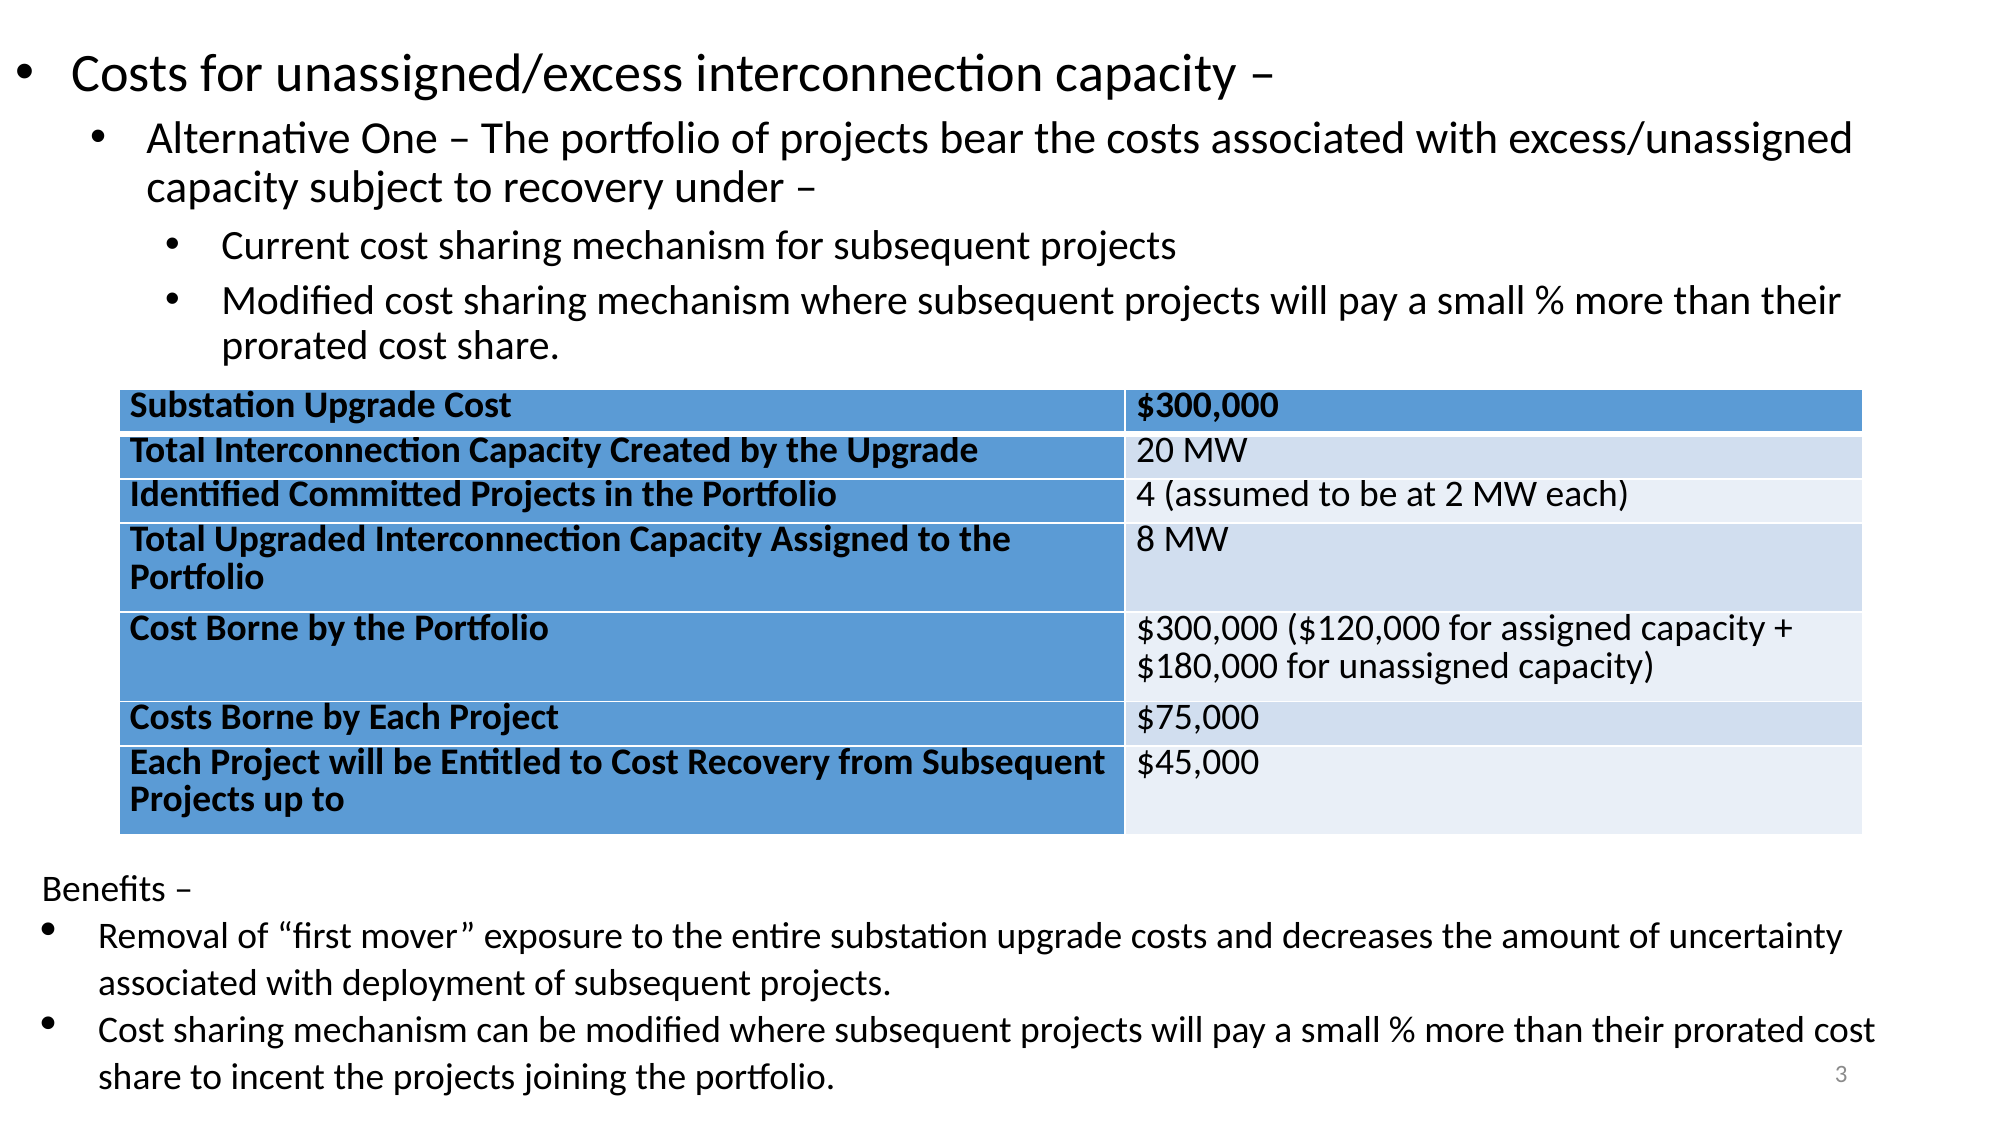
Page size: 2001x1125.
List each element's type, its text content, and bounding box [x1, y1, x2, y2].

slide_number 3 [1412, 1042, 1863, 1103]
table_cell $300,000 ($120,000 for assigned capacity + $180,000 for unassigned capacity) [1126, 613, 1862, 701]
text_box Benefits – Removal of “first mover” exposure to the entire substation upgrade costs and decreases the amount of uncertainty associated with deployment of subsequent projects. Cost sharing mechanism can be modified where subsequent projects will pay a small % more than their prorated cost share to incent the projects joining the portfolio. [27, 856, 1955, 1105]
subtitle Costs for unassigned/excess interconnection capacity – Alternative One – The portfolio of projects bear the costs associated with excess/unassigned capacity subject to recovery under – Current cost sharing mechanism for subsequent projects Modified cost sharing mechanism where subsequent projects will pay a small % more than their prorated cost share. [0, 37, 1955, 928]
table_cell Costs Borne by Each Project [120, 702, 1124, 745]
table_cell 8 MW [1126, 524, 1862, 611]
table_cell Total Interconnection Capacity Created by the Upgrade [120, 437, 1124, 478]
table_cell 4 (assumed to be at 2 MW each) [1126, 480, 1862, 522]
table_header Substation Upgrade Cost [120, 390, 1124, 431]
table_cell Cost Borne by the Portfolio [120, 613, 1124, 701]
table_cell $45,000 [1126, 747, 1862, 834]
table_header $300,000 [1126, 390, 1862, 431]
table_cell Identified Committed Projects in the Portfolio [120, 480, 1124, 522]
table_cell 20 MW [1126, 437, 1862, 478]
table_cell $75,000 [1126, 702, 1862, 745]
table_cell Each Project will be Entitled to Cost Recovery from Subsequent Projects up to [120, 747, 1124, 834]
table_cell Total Upgraded Interconnection Capacity Assigned to the Portfolio [120, 524, 1124, 611]
